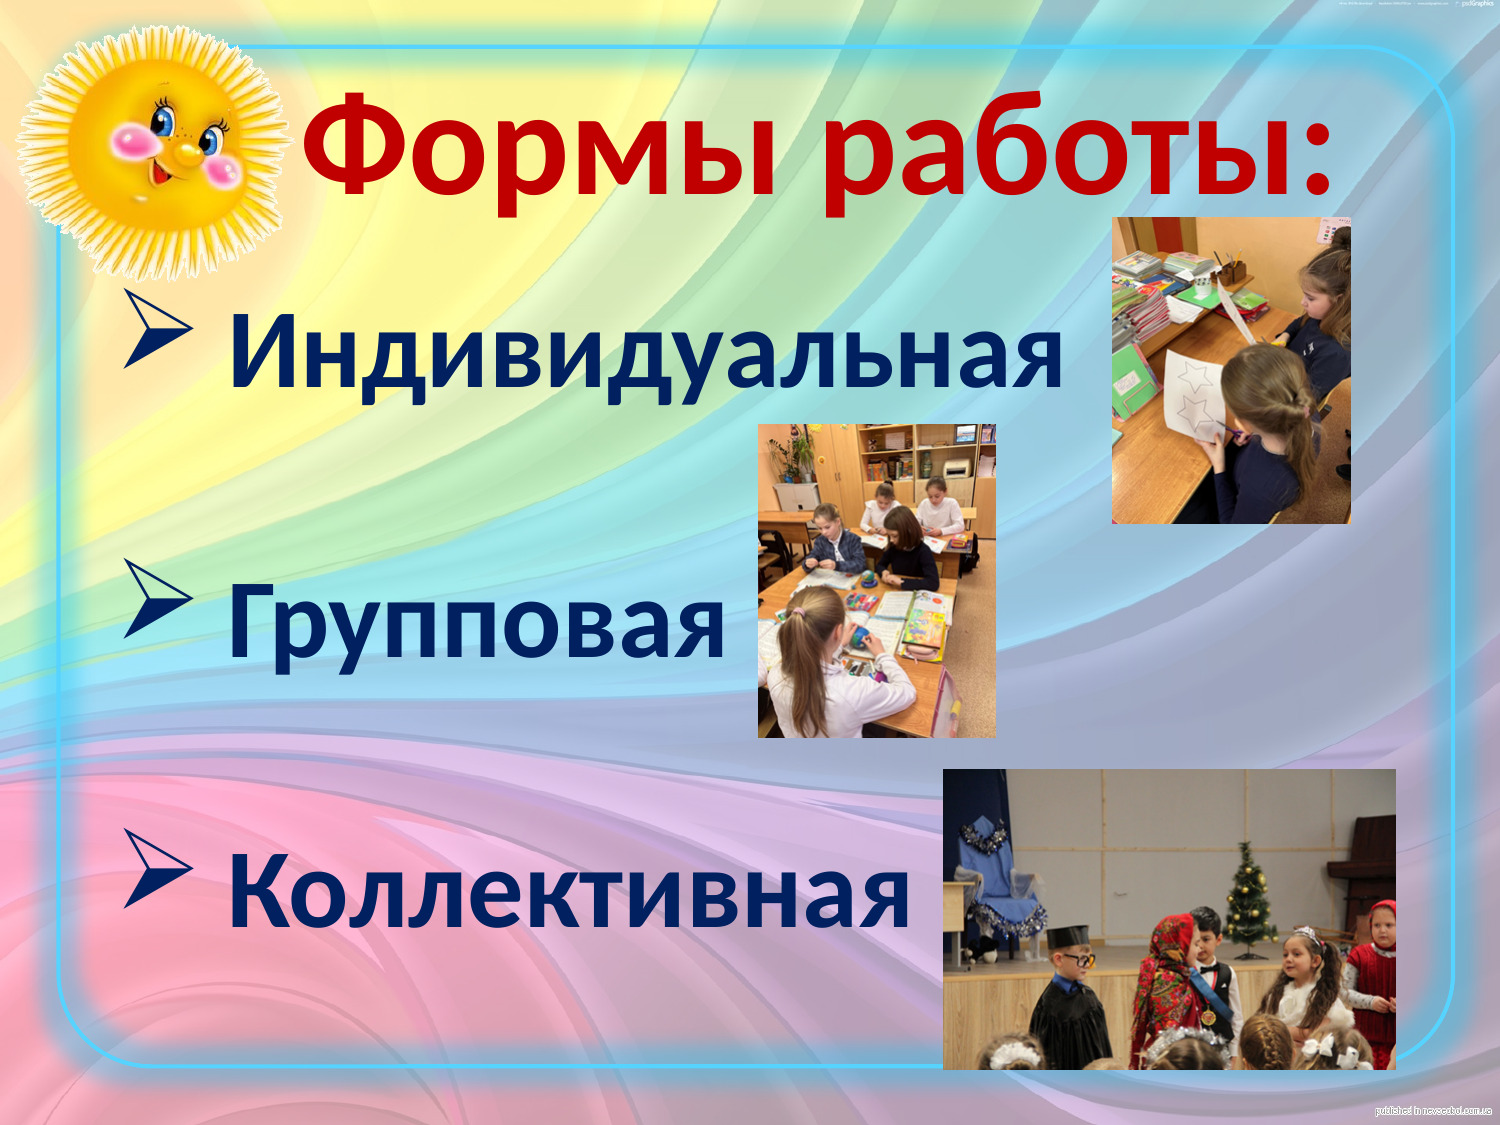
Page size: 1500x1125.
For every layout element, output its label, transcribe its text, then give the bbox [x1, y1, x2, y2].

text_box Формы работы: Индивидуальная Групповая Коллективная [99, 37, 1438, 958]
picture [943, 769, 1396, 1070]
picture [1112, 217, 1351, 524]
picture [758, 424, 996, 739]
picture [11, 11, 340, 340]
